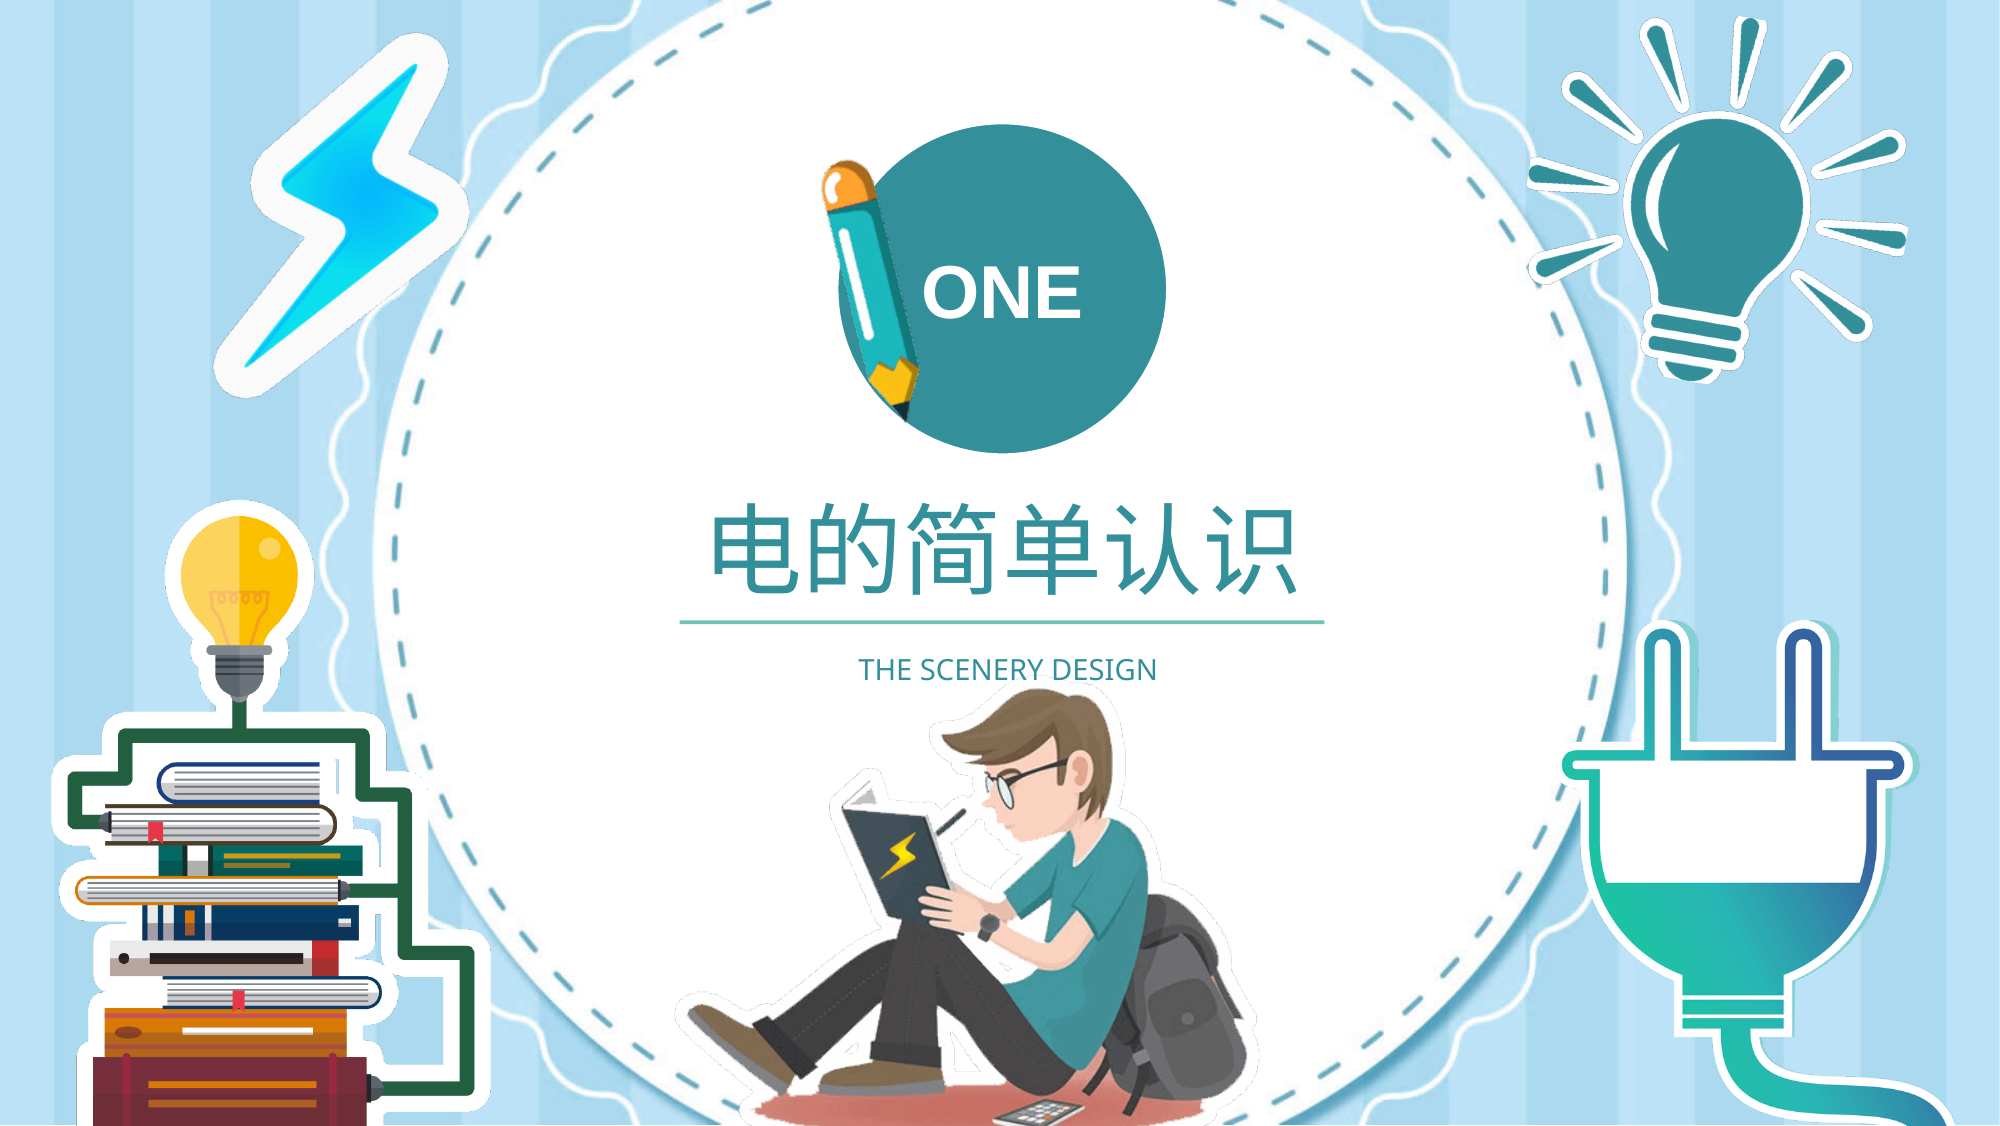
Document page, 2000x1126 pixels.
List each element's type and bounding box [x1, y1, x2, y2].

picture [0, 0, 2000, 1126]
text_box [679, 479, 1325, 695]
